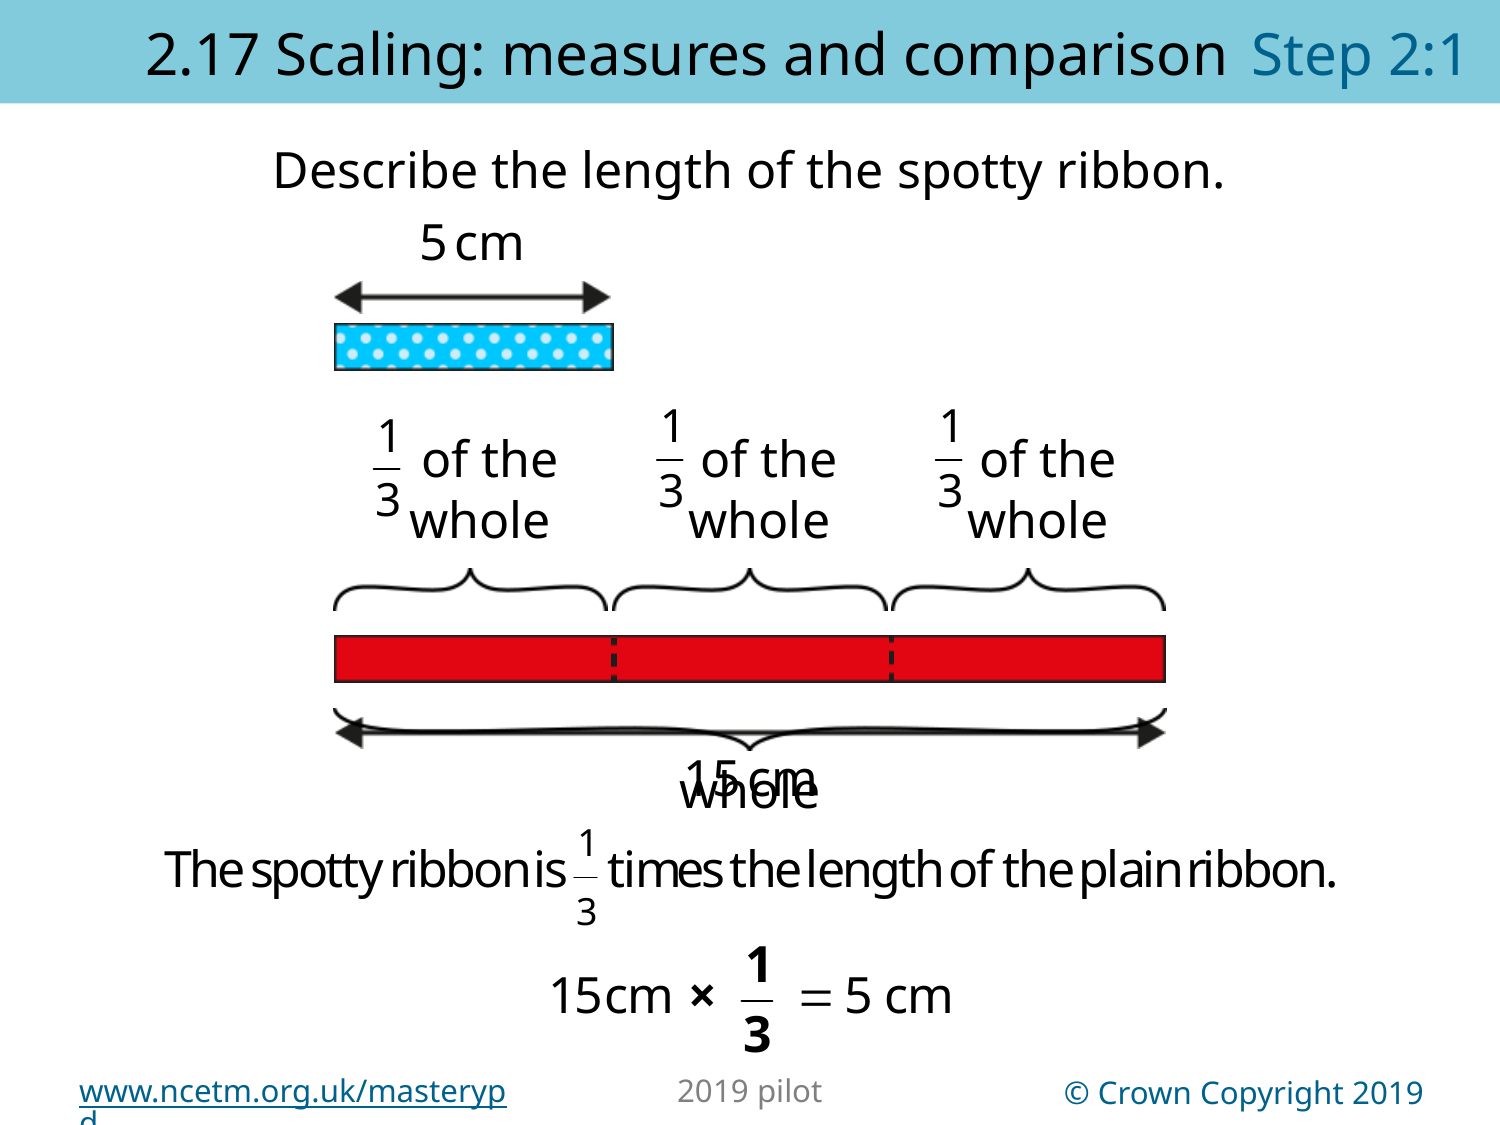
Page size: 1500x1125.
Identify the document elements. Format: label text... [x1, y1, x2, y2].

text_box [333, 407, 609, 611]
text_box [549, 938, 951, 1060]
picture [334, 634, 1166, 684]
list 2.17 Scaling: measures and comparison Step 2:1 [0, 0, 1500, 104]
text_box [611, 635, 895, 684]
picture [334, 322, 614, 372]
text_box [333, 708, 1167, 810]
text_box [160, 811, 1340, 931]
text_box Describe the length of the spotty ribbon. [257, 131, 1242, 207]
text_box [334, 202, 611, 314]
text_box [891, 398, 1167, 611]
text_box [612, 398, 888, 611]
